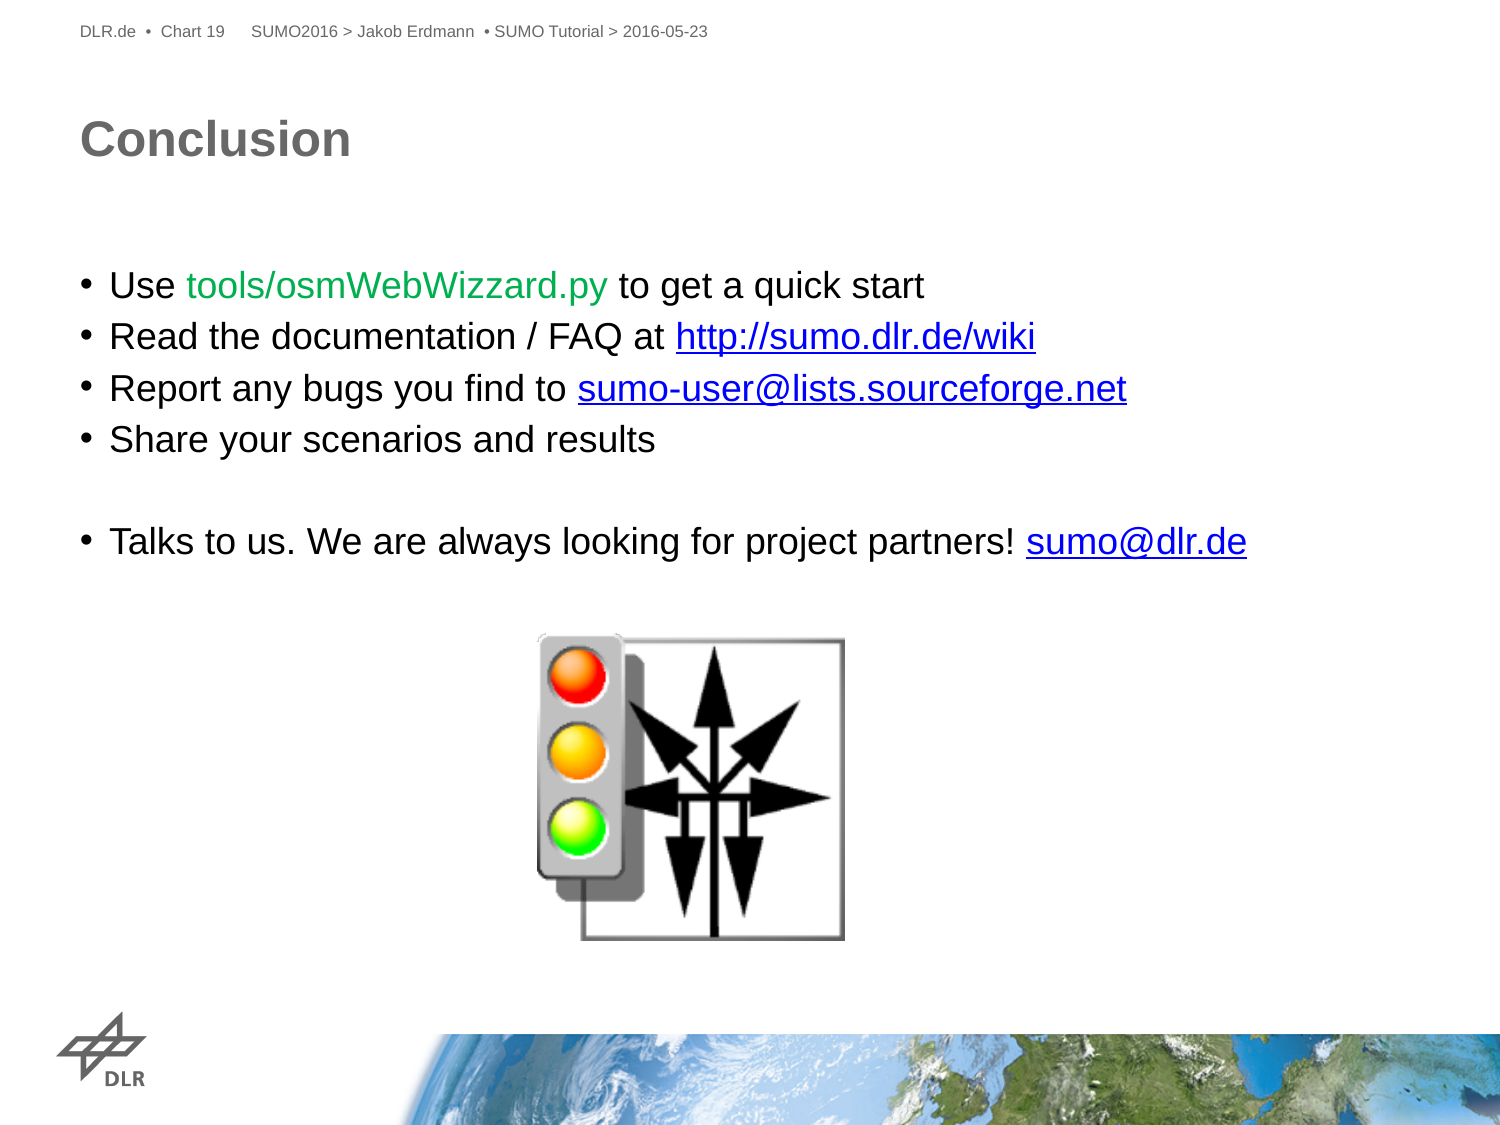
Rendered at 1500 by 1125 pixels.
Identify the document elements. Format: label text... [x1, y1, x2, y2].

footer SUMO2016 > Jakob Erdmann • SUMO Tutorial > 2016-05-23 [251, 20, 1421, 45]
slide_number DLR.de • Chart 19 [79, 20, 251, 45]
title Conclusion [79, 106, 1421, 228]
list Use tools/osmWebWizzard.py to get a quick start Read the documentation / FAQ at http://sumo.dlr.de/wiki Report any bugs you find to sumo-user@lists.sourceforge.net Share your scenarios and results Talks to us. We are always looking for project partners! sumo@dlr.de [79, 261, 1447, 973]
picture [0, 1007, 1500, 1125]
picture [537, 633, 845, 941]
